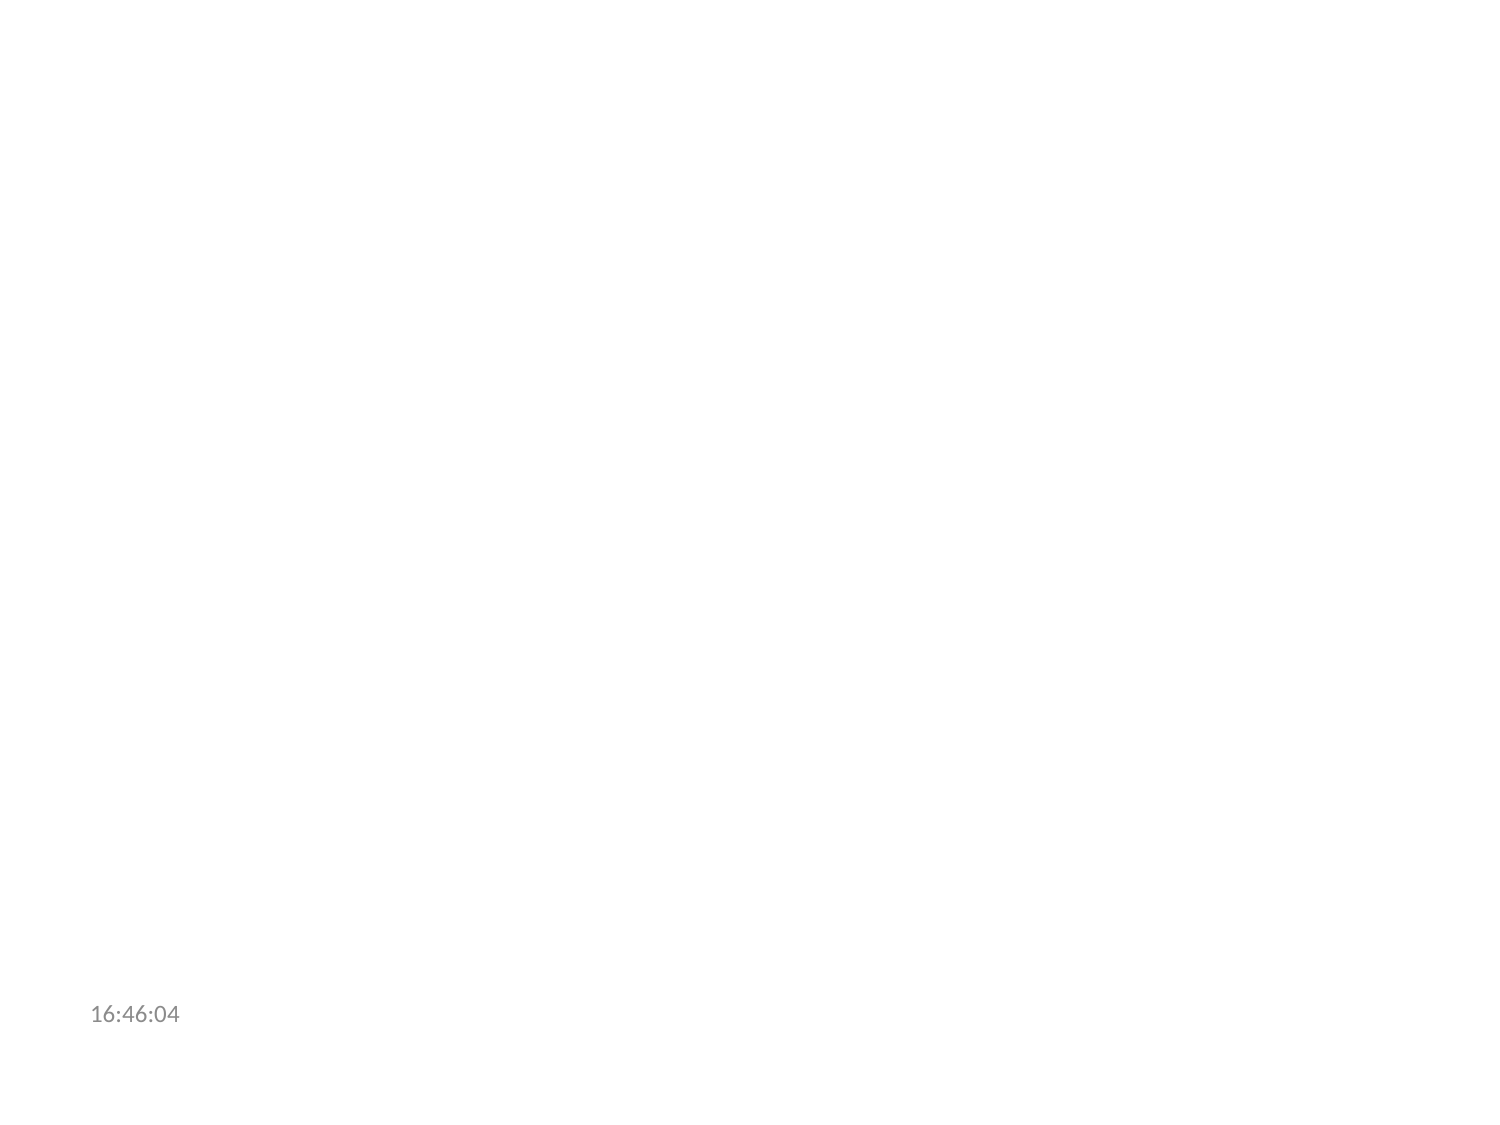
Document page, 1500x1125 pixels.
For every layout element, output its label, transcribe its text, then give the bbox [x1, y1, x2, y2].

text_box 15:35:09 [75, 982, 425, 1043]
